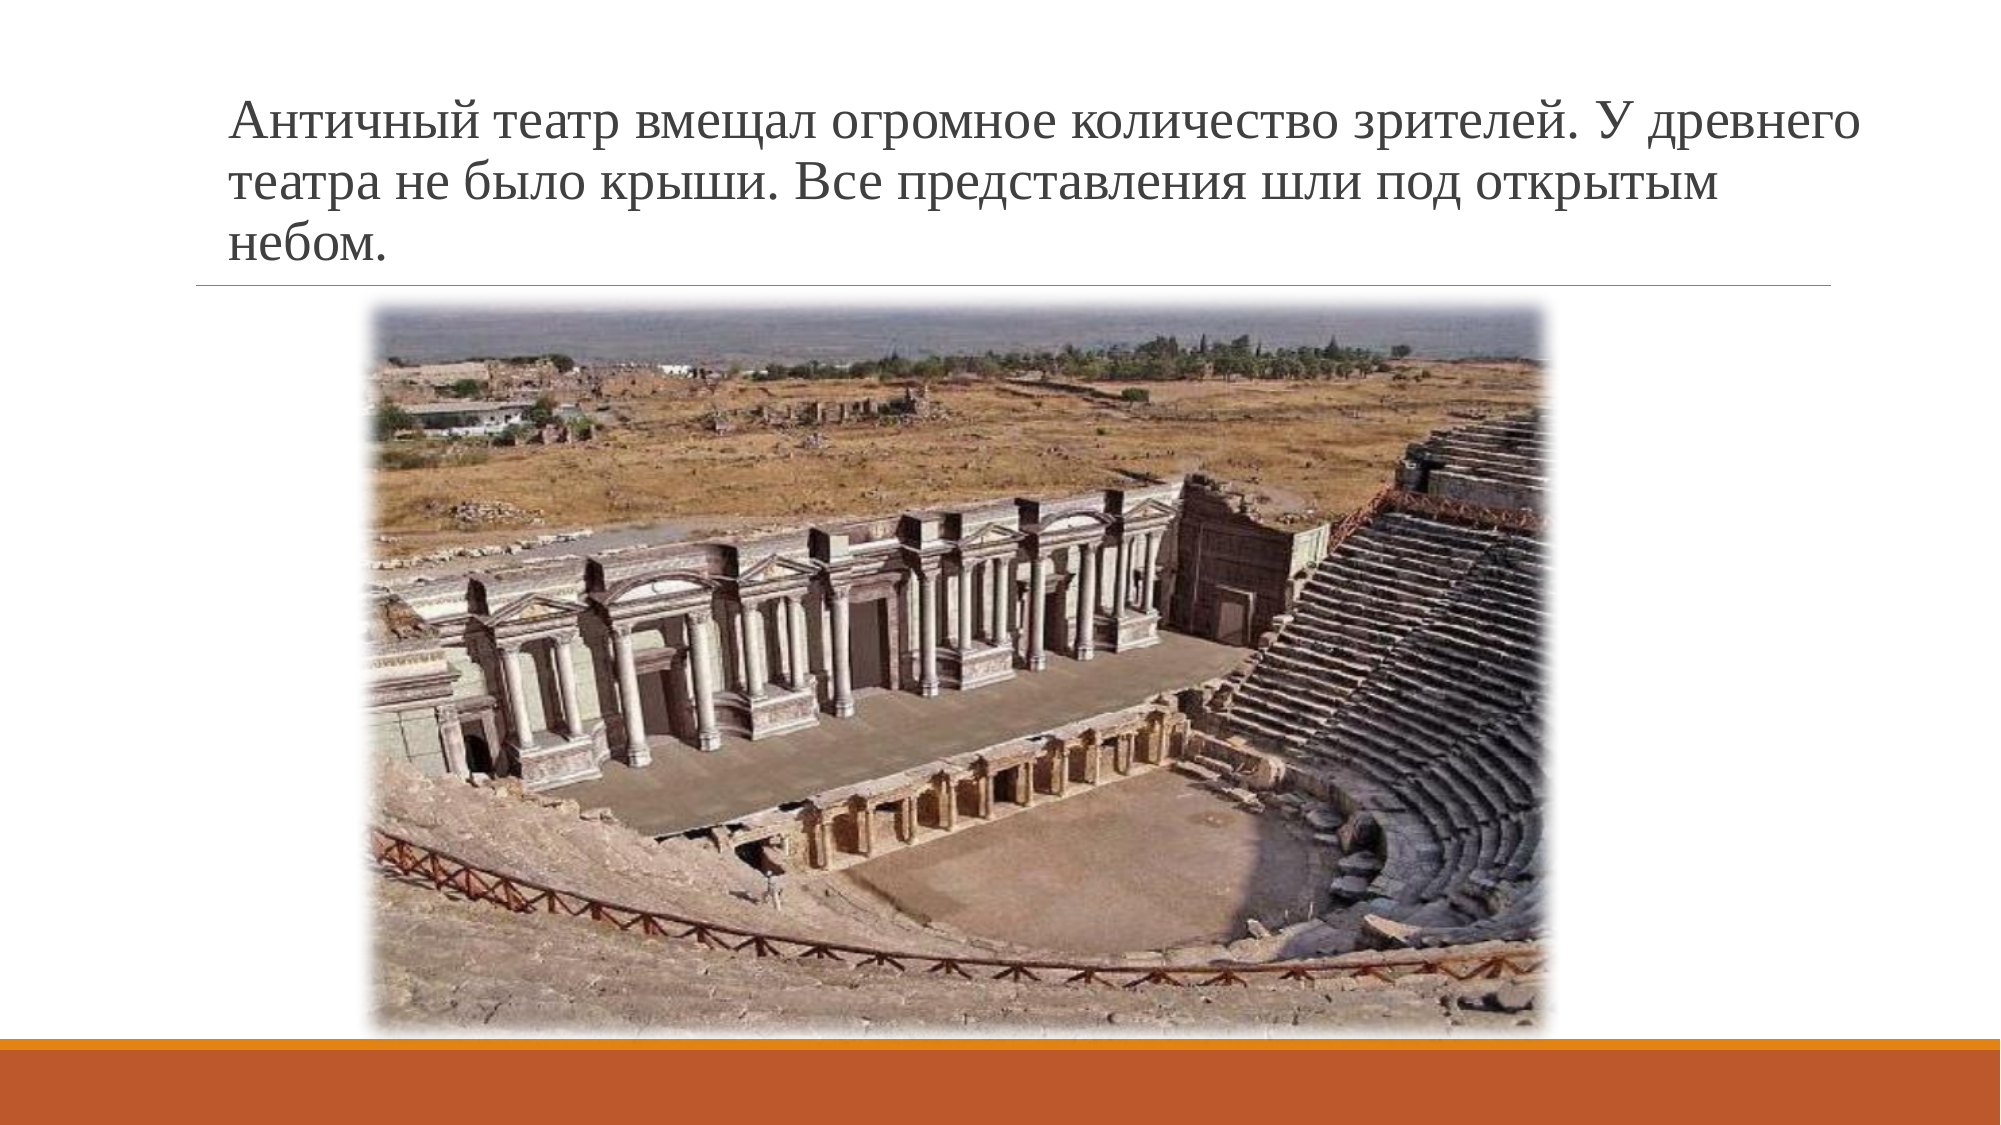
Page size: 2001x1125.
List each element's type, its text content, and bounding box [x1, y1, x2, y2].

picture [355, 290, 1561, 1049]
list Античный театр вмещал огромное количество зрителей. У древнего театра не было крыши. Все представления шли под открытым небом. [213, 82, 1864, 743]
